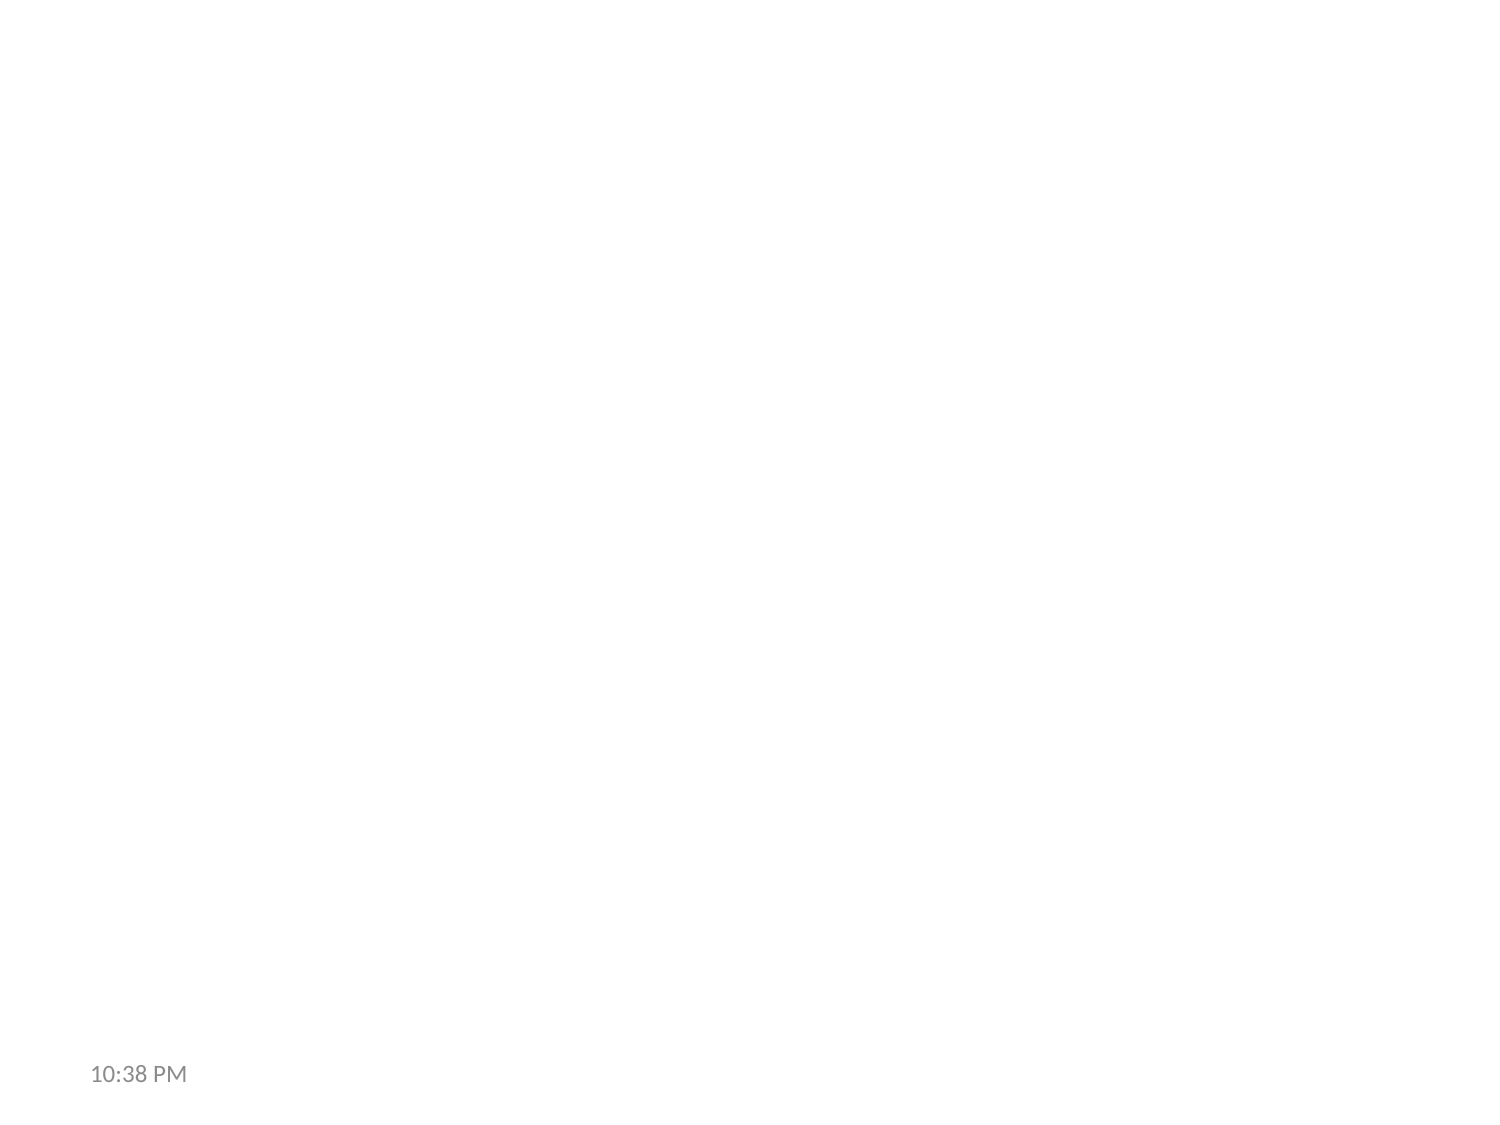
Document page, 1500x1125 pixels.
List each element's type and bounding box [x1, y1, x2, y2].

slide_number [75, 1042, 425, 1103]
